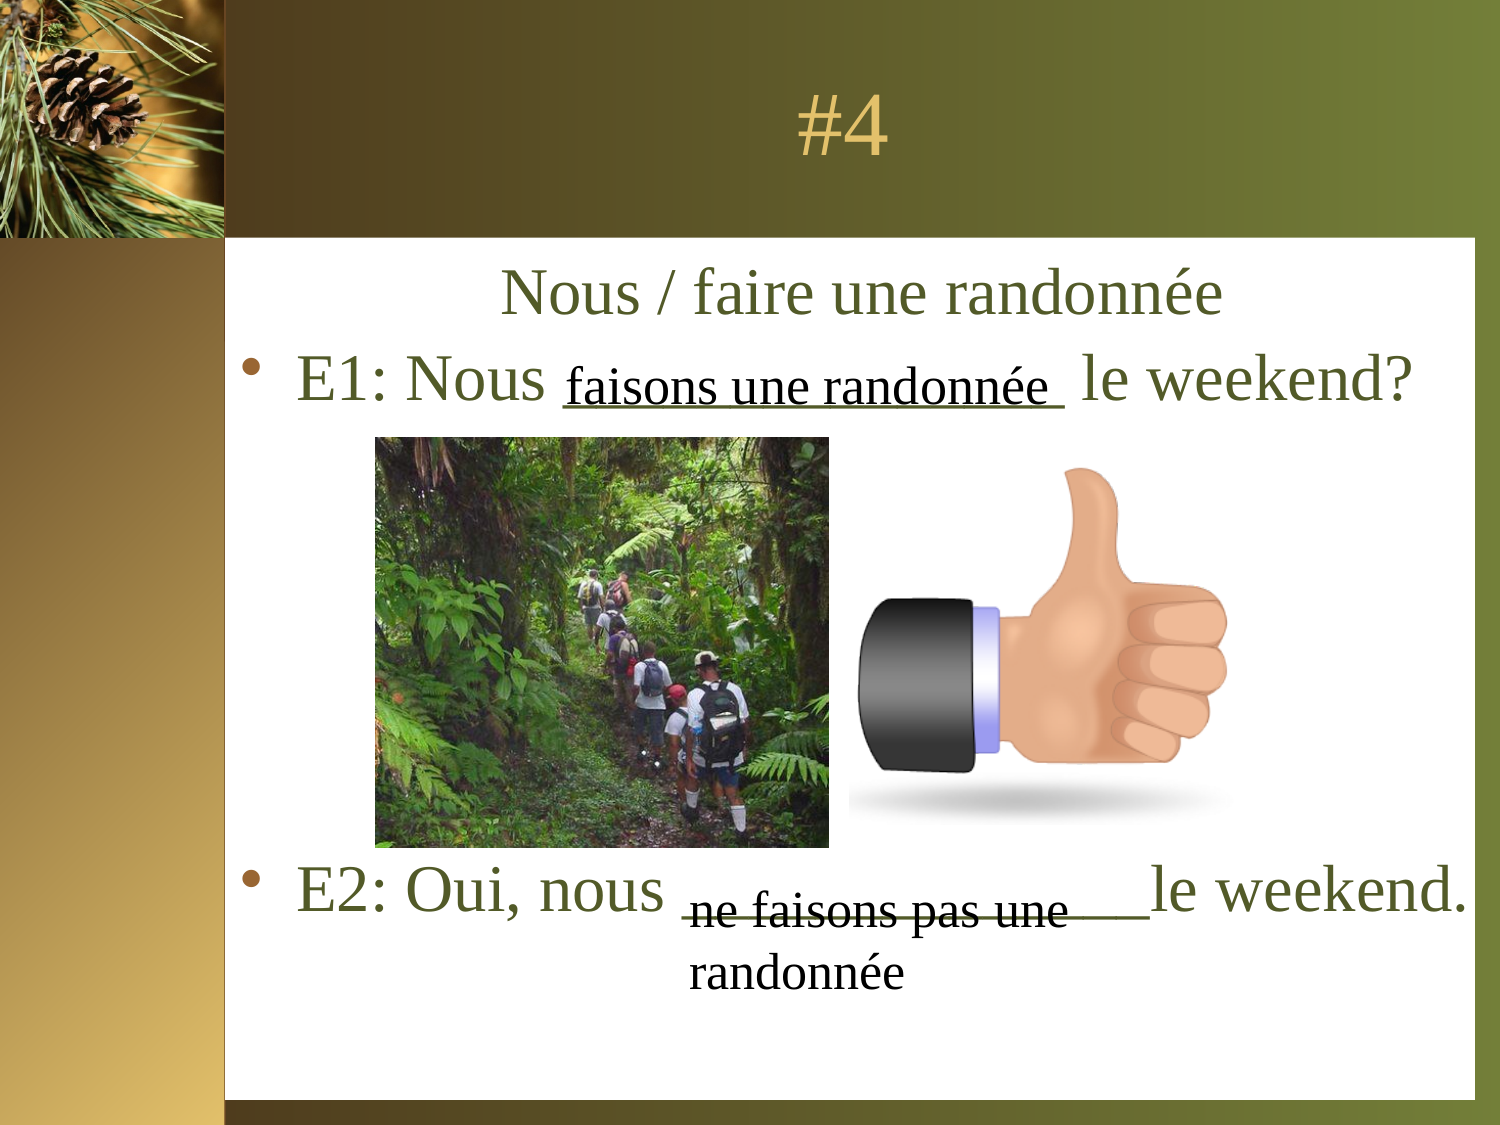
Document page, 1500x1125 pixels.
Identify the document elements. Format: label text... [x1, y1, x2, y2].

picture [849, 437, 1238, 826]
picture [0, 0, 224, 238]
list Nous / faire une randonnée E1: Nous _______________ le weekend? E2: Oui, nous ______________le weekend. [224, 249, 1500, 1063]
text_box ne faisons pas une randonnée [675, 867, 1100, 1008]
picture [374, 437, 829, 849]
title #4 [249, 24, 1438, 213]
text_box faisons une randonnée [550, 343, 1151, 424]
